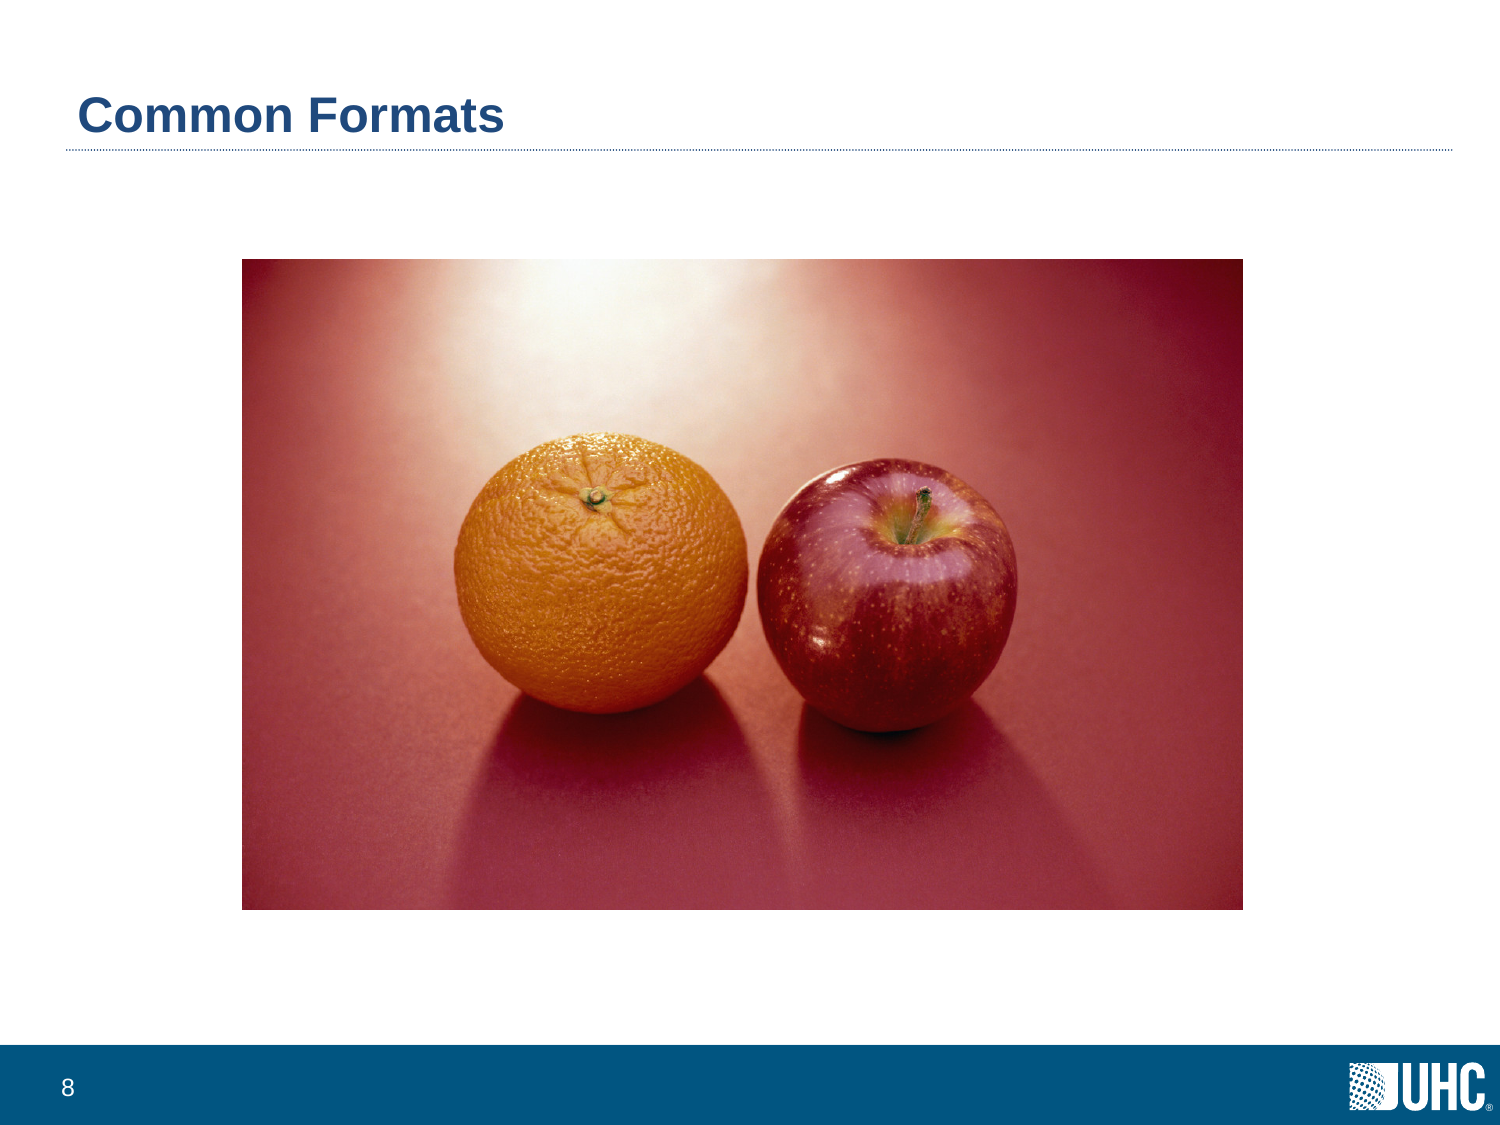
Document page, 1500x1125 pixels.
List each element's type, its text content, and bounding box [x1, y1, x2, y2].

picture [0, 0, 1500, 1045]
slide_number 7 [26, 1063, 110, 1111]
title Common Formats [69, 7, 1453, 144]
